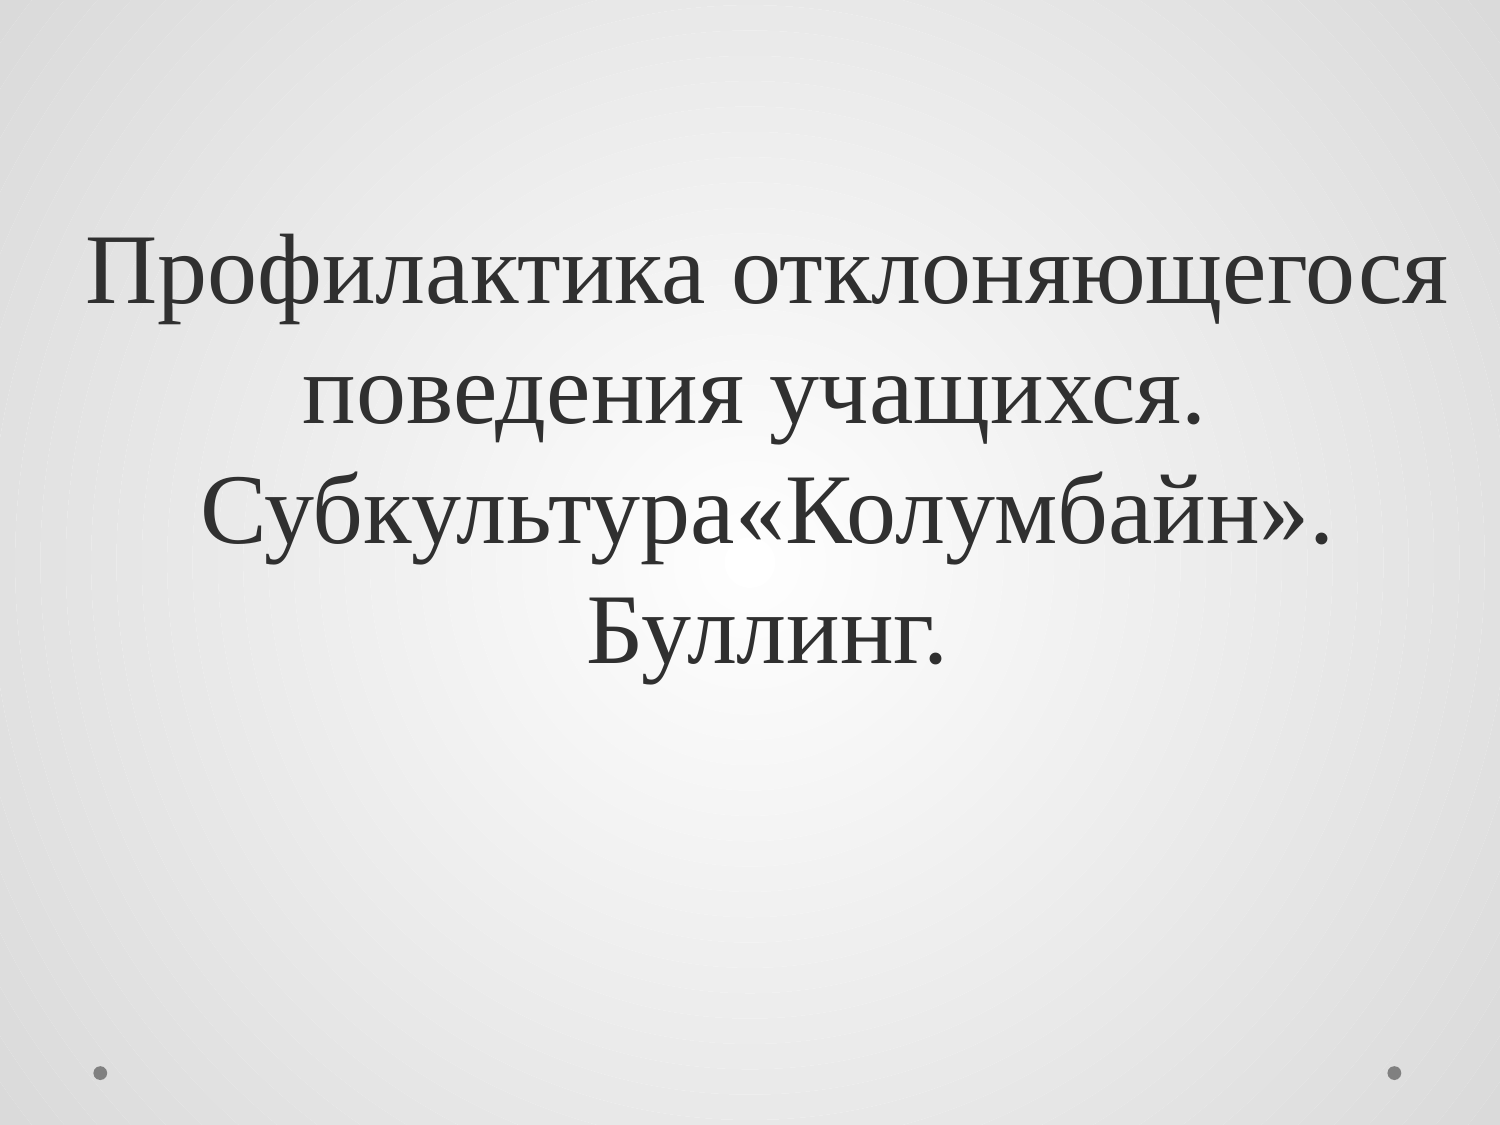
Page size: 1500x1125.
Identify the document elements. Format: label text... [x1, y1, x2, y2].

title Профилактика отклоняющегося поведения учащихся. Субкультура«Колумбайн». Буллинг. [53, 66, 1483, 811]
